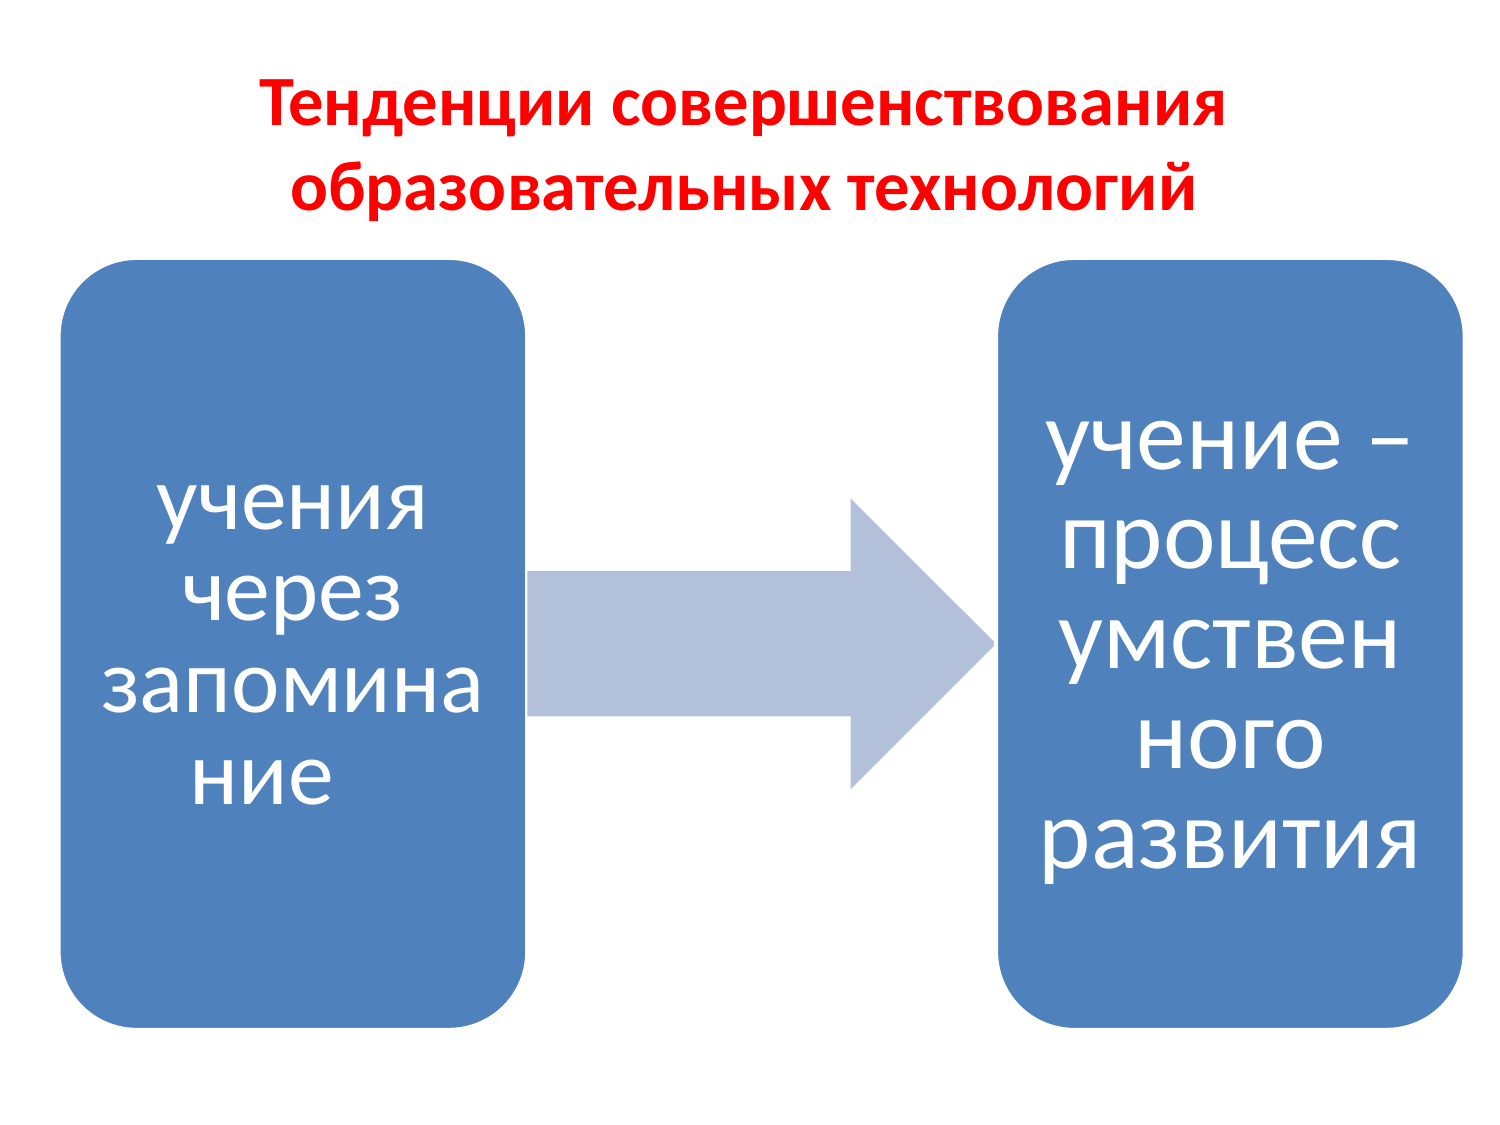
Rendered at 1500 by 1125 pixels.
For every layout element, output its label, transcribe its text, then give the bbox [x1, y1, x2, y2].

title Тенденции совершенствования образовательных технологий [35, 46, 1454, 233]
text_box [58, 257, 1466, 1031]
